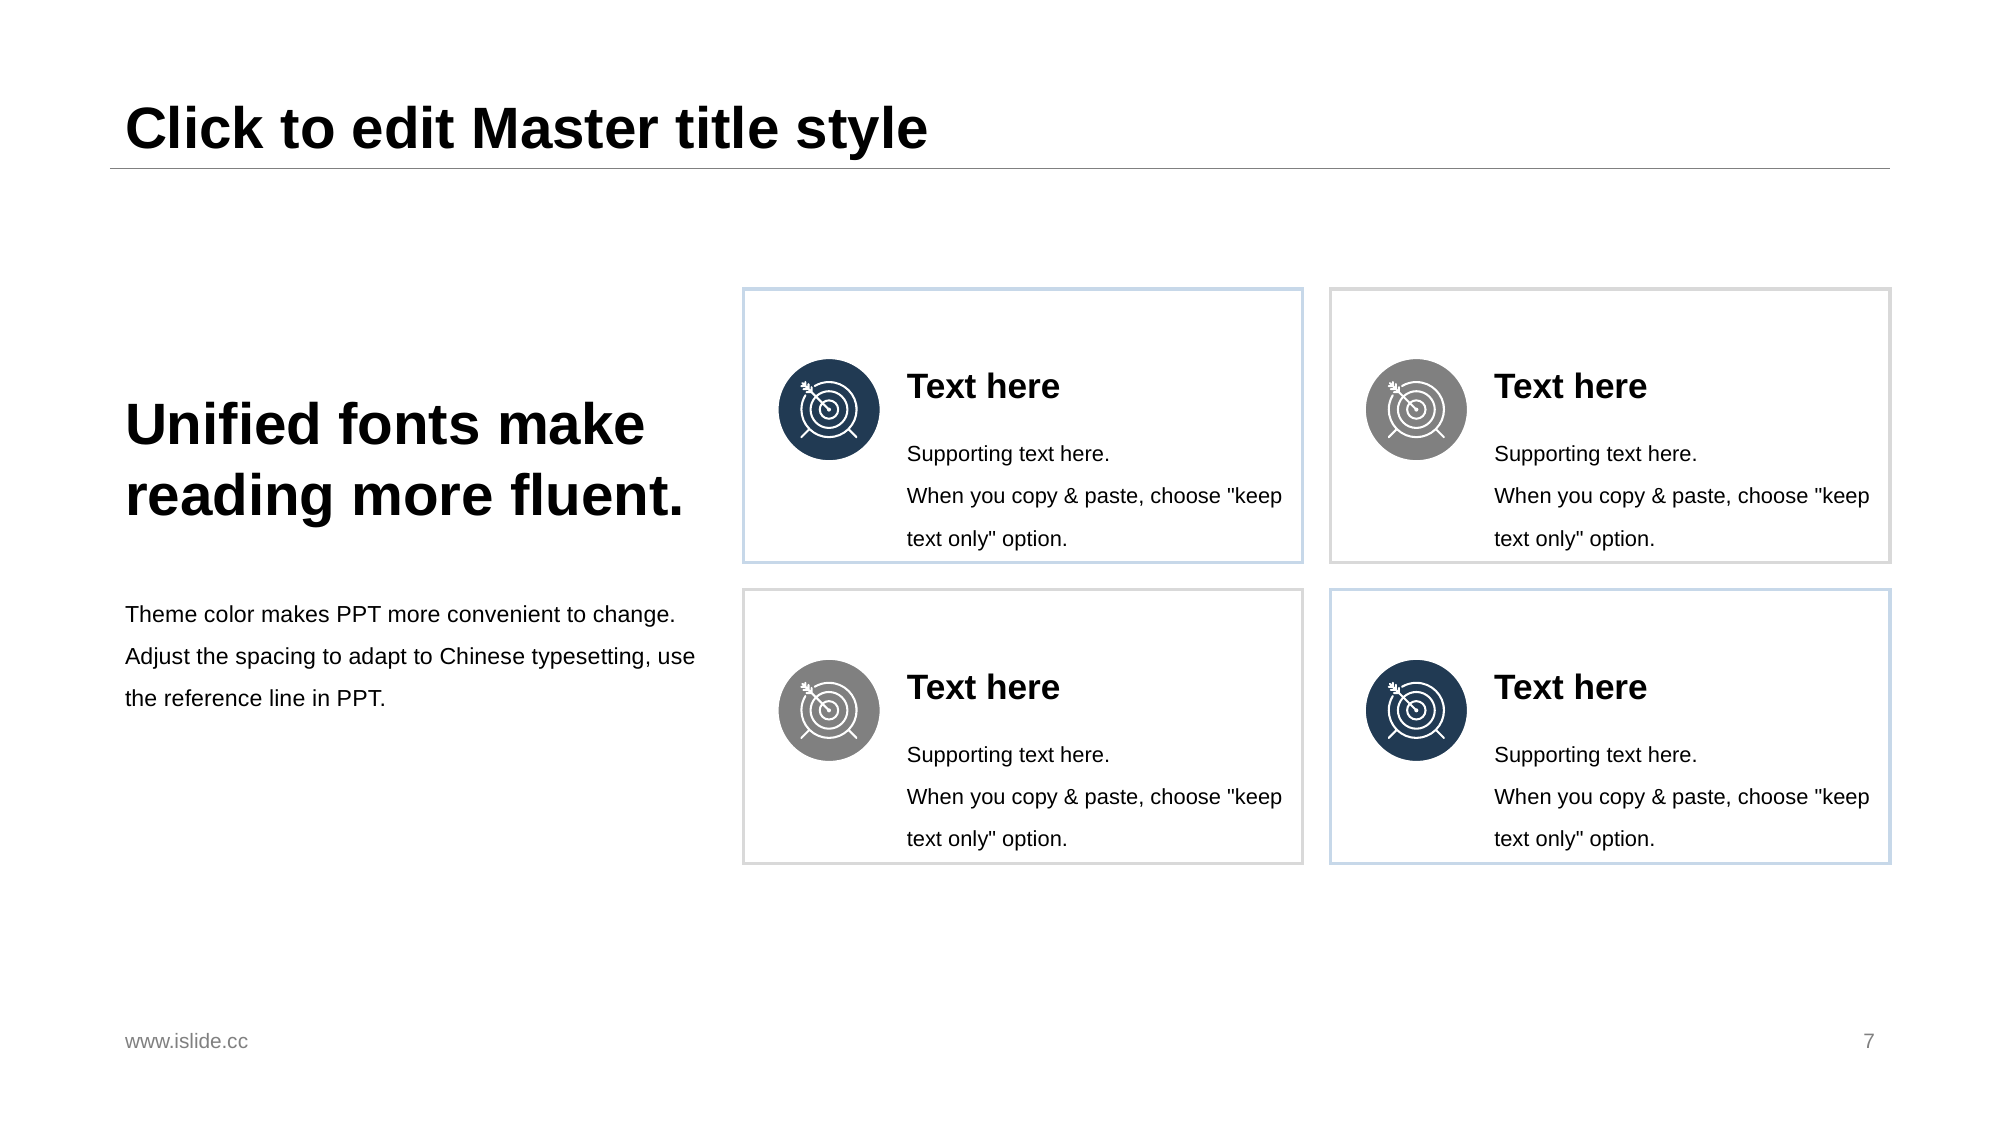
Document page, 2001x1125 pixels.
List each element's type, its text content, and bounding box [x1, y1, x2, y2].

title Click to edit Master title style [109, 0, 1890, 169]
footer www.islide.cc [109, 1023, 790, 1058]
slide_number 7 [1412, 1023, 1890, 1058]
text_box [109, 289, 1891, 864]
